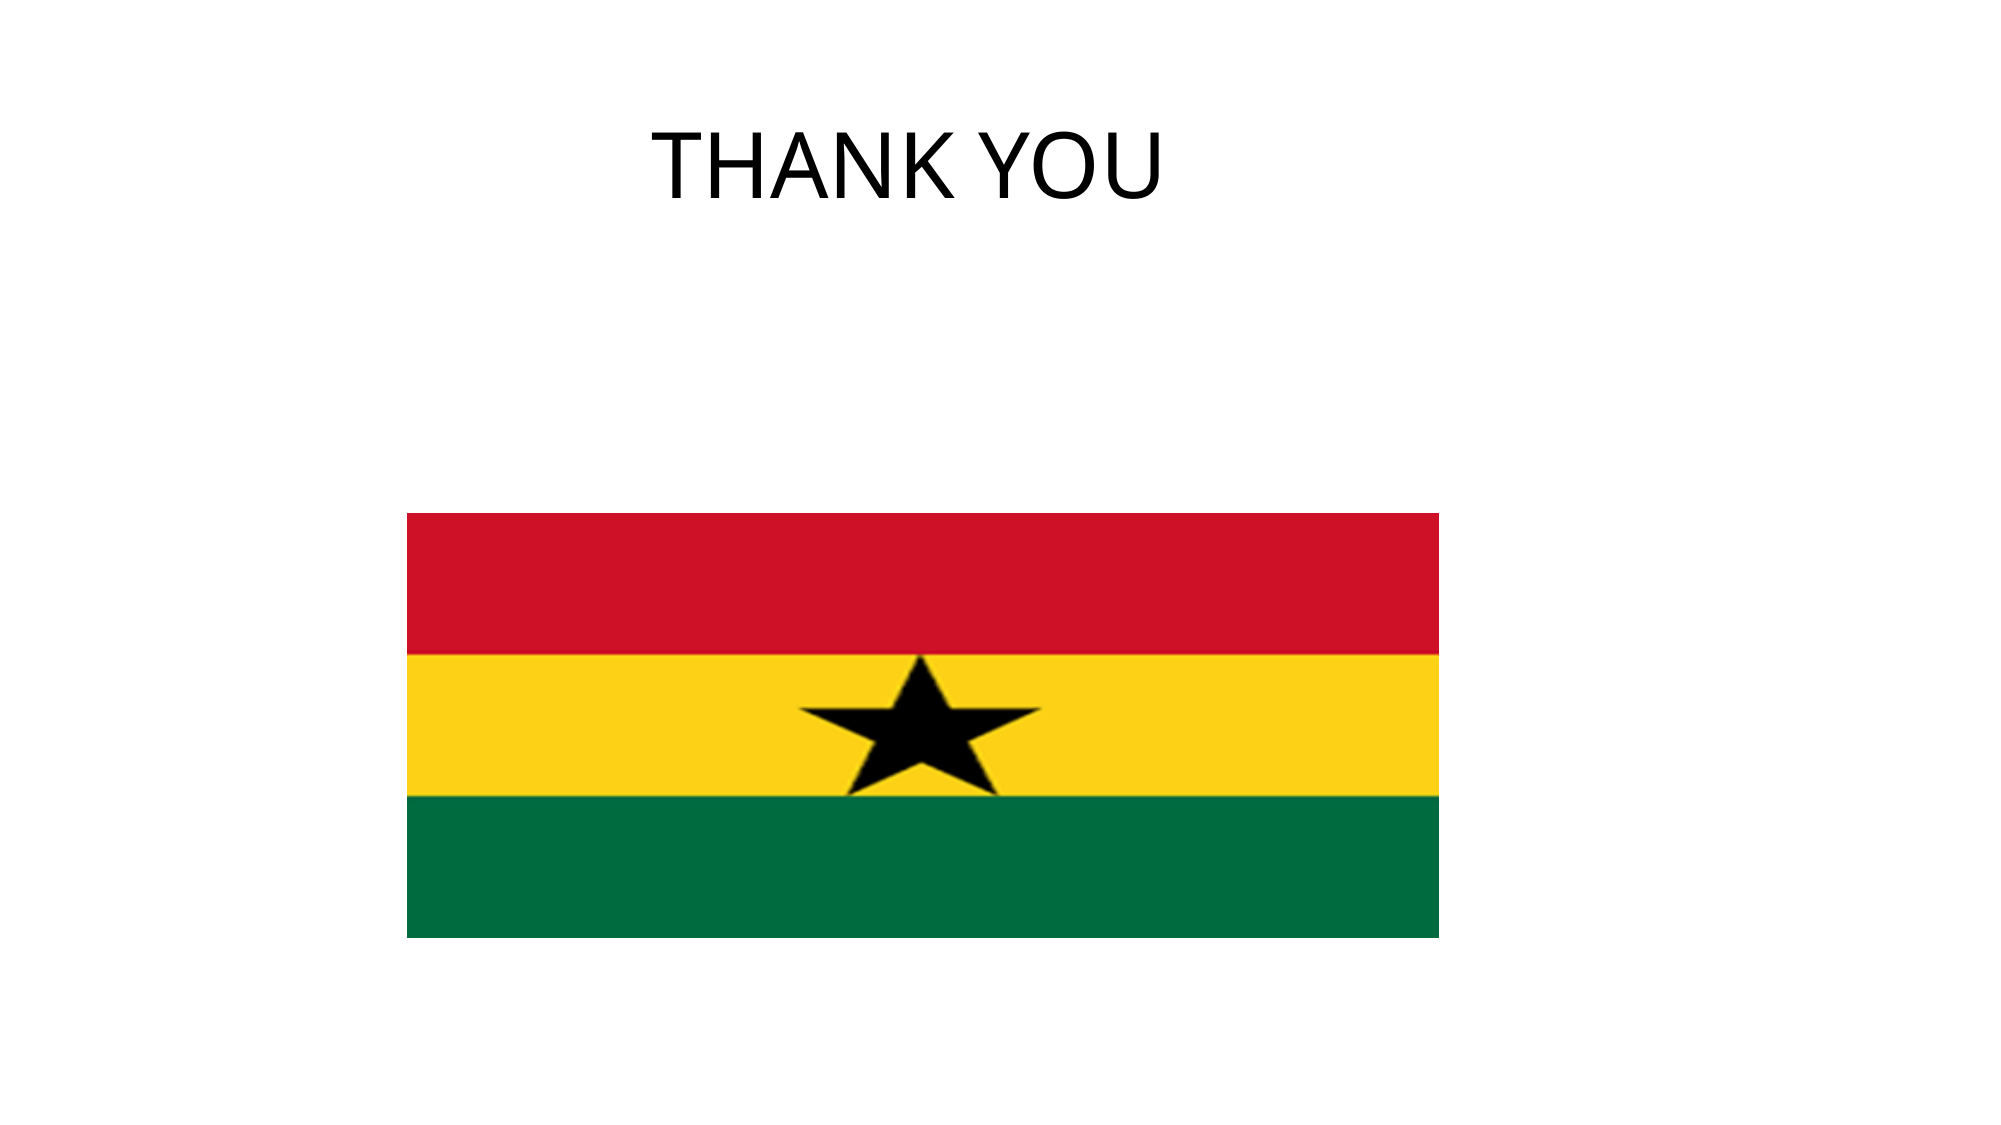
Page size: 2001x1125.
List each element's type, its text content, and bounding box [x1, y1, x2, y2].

title THANK YOU [137, 59, 1863, 278]
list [407, 513, 1439, 938]
